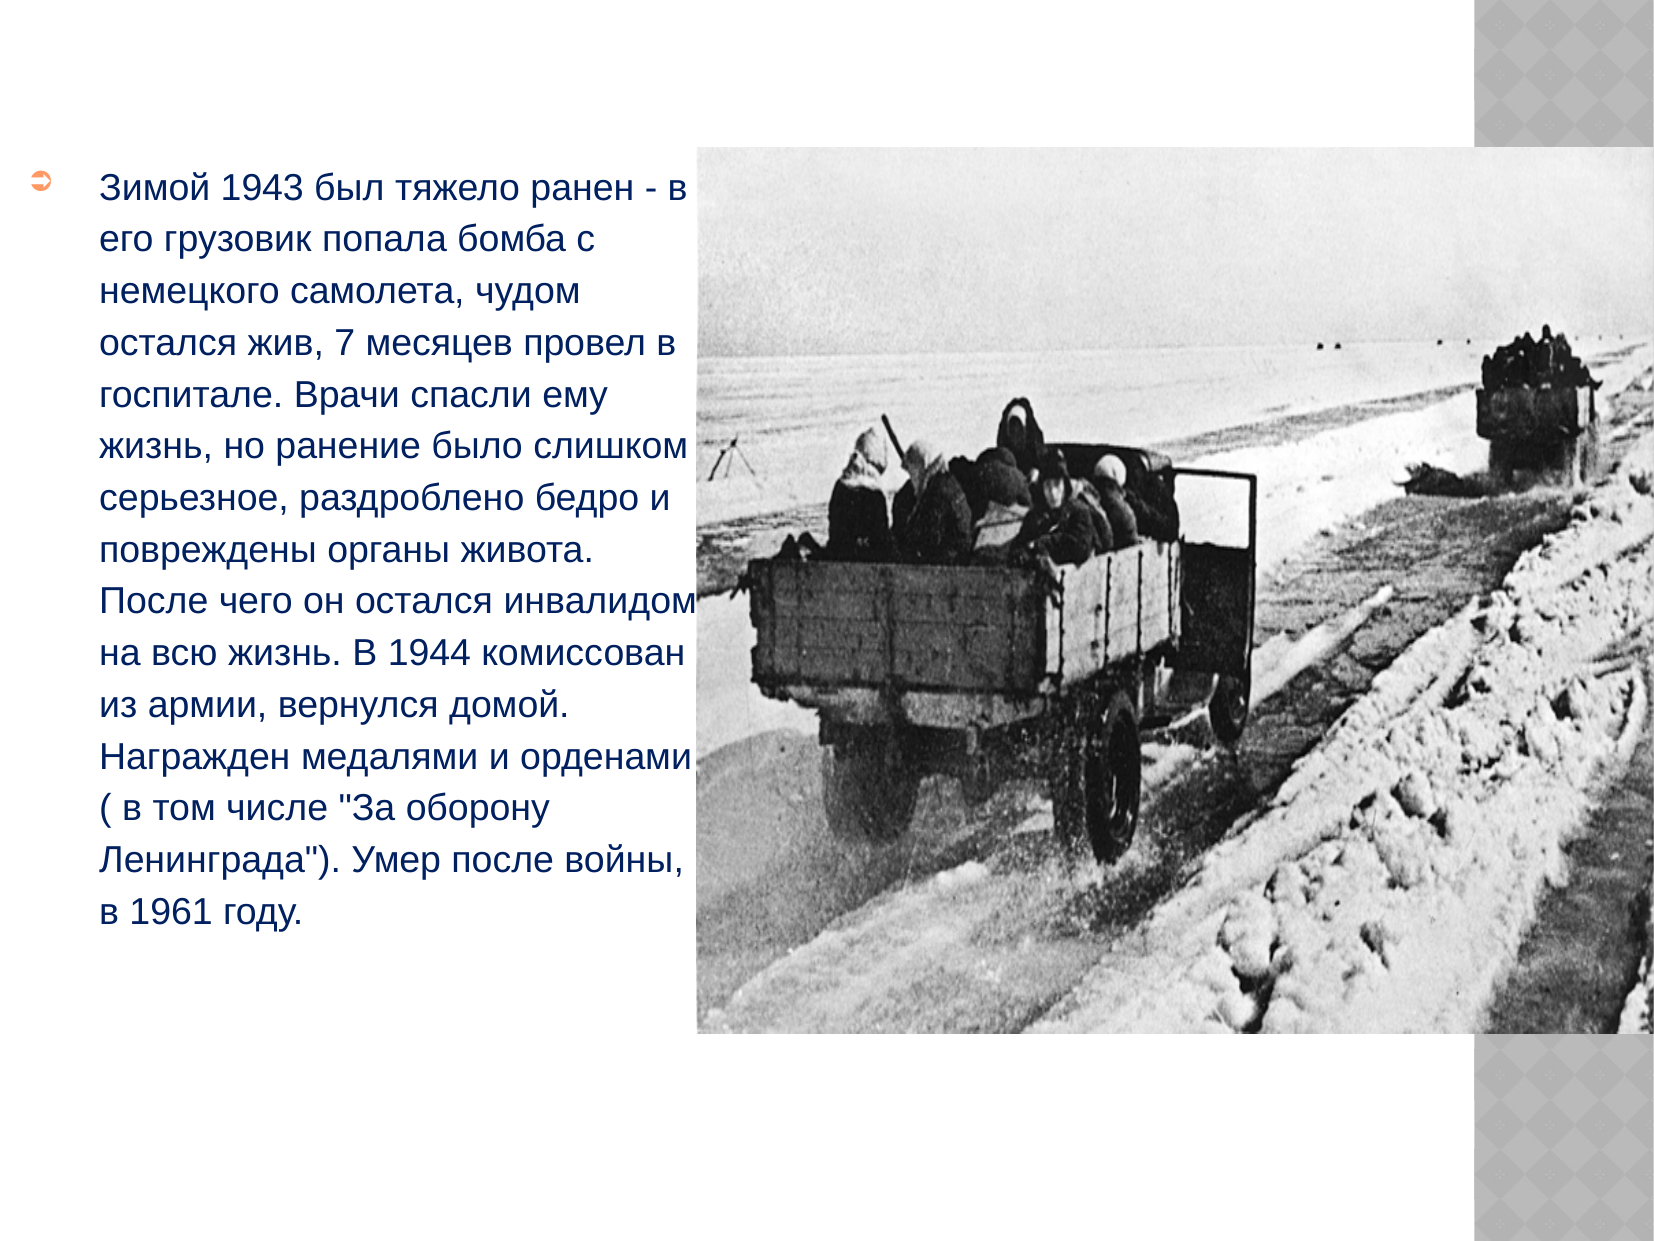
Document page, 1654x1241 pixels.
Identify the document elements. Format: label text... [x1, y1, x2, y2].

picture [696, 147, 1654, 1034]
list Зимой 1943 был тяжело ранен - в его грузовик попала бомба с немецкого самолета, чудом остался жив, 7 месяцев провел в госпитале. Врачи спасли ему жизнь, но ранение было слишком серьезное, раздроблено бедро и повреждены органы живота. После чего он остался инвалидом на всю жизнь. В 1944 комиссован из армии, вернулся домой. Награжден медалями и орденами ( в том числе "За оборону Ленинграда"). Умер после войны, в 1961 году. [0, 147, 727, 1094]
